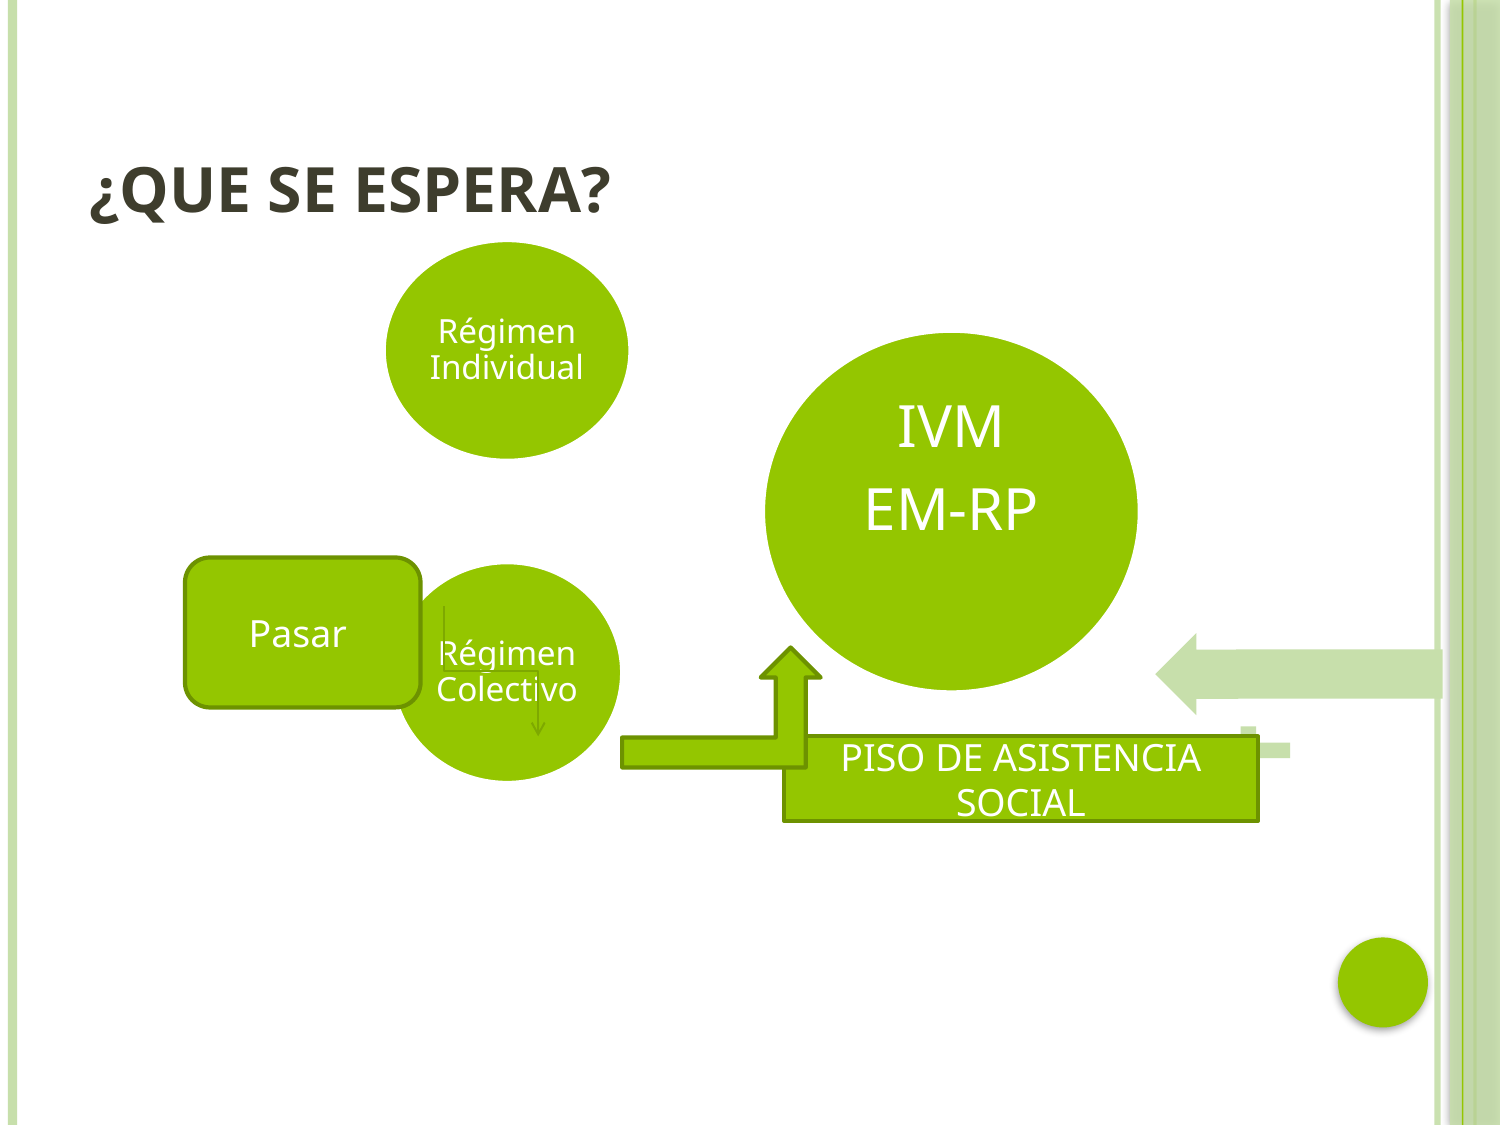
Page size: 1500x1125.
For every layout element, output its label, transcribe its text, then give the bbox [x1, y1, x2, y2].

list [217, 239, 1306, 784]
text_box PISO DE ASISTENCIA SOCIAL [782, 794, 1260, 823]
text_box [425, 623, 557, 720]
title ¿Que se espera? [75, 45, 1300, 233]
text_box Pasar [182, 555, 211, 710]
